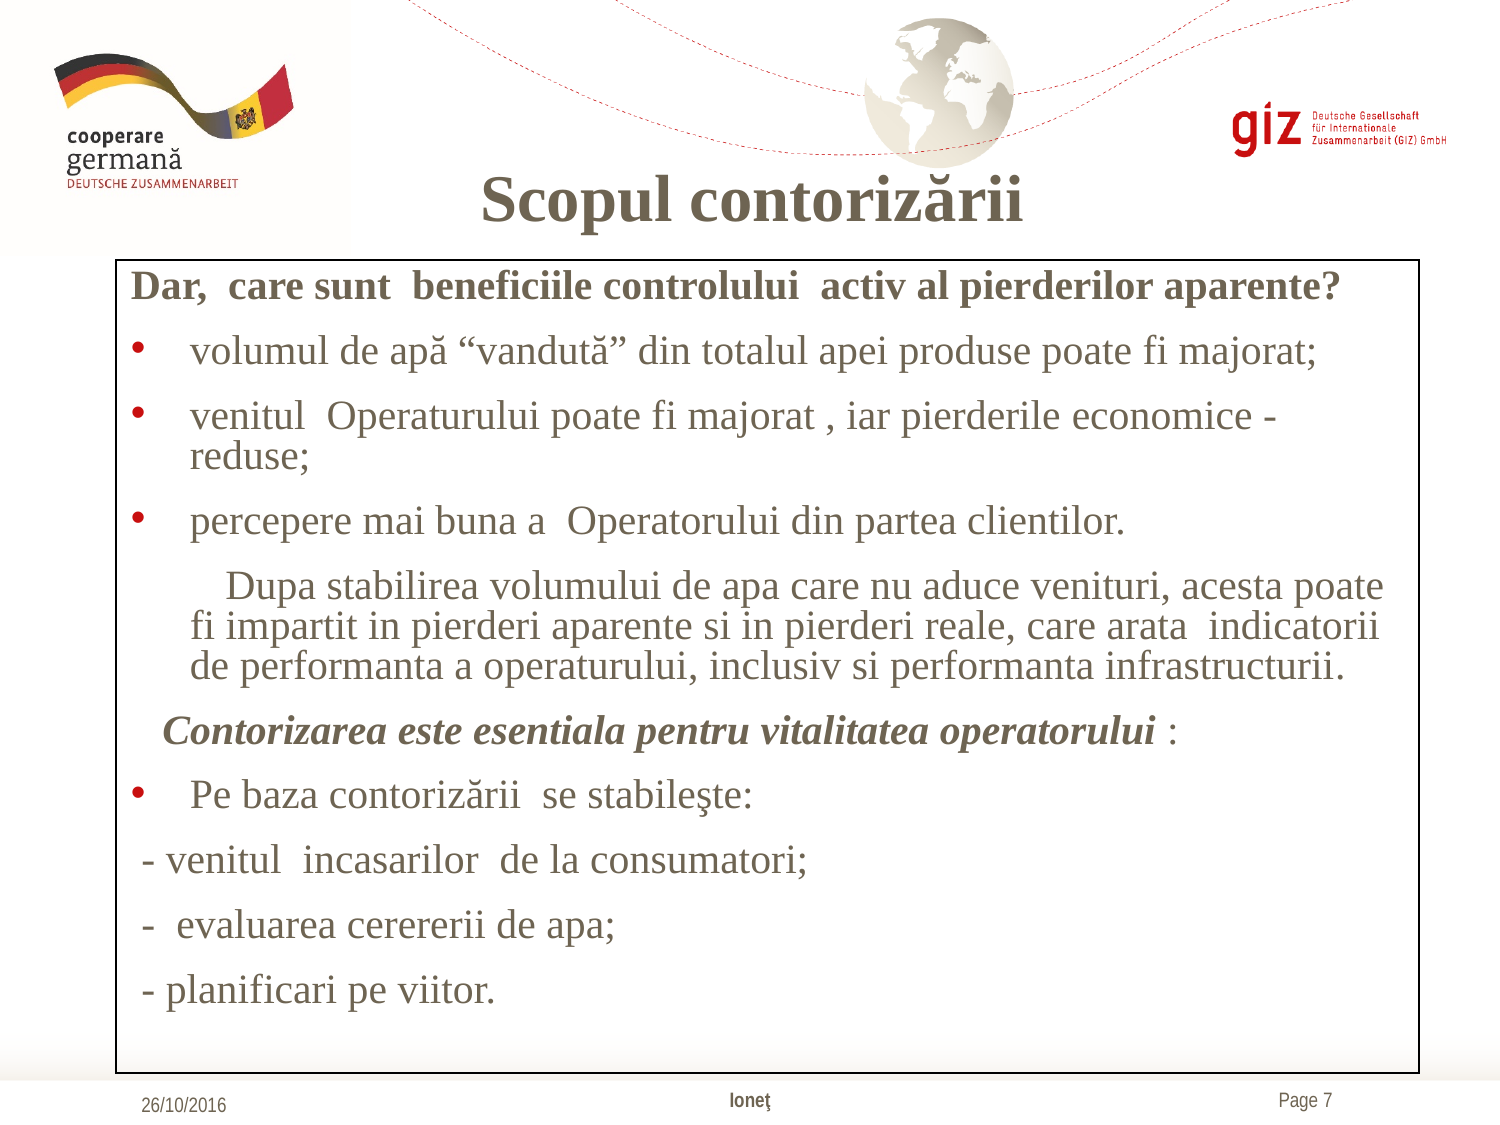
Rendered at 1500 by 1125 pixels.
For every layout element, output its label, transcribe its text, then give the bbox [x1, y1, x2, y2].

picture [0, 0, 1500, 256]
title Scopul contorizării [355, 147, 1391, 259]
text_box Ioneţ [469, 1079, 1031, 1120]
picture [0, 959, 1500, 1081]
text_box 26/10/2016 [126, 1084, 339, 1125]
list Dar, care sunt beneficiile controlului activ al pierderilor aparente? volumul de apă “vandută” din totalul apei produse poate fi majorat; venitul Operaturului poate fi majorat , iar pierderile economice - reduse; percepere mai buna a Operatorului din partea clientilor. Dupa stabilirea volumului de apa care nu aduce venituri, acesta poate fi impartit in pierderi aparente si in pierderi reale, care arata indicatorii de performanta a operaturului, inclusiv si performanta infrastructurii. Contorizarea este esentiala pentru vitalitatea operatorului : Pe baza contorizării se stabileşte: - venitul incasarilor de la consumatori; - evaluarea cerererii de apa; - planificari pe viitor. [115, 259, 1420, 1074]
